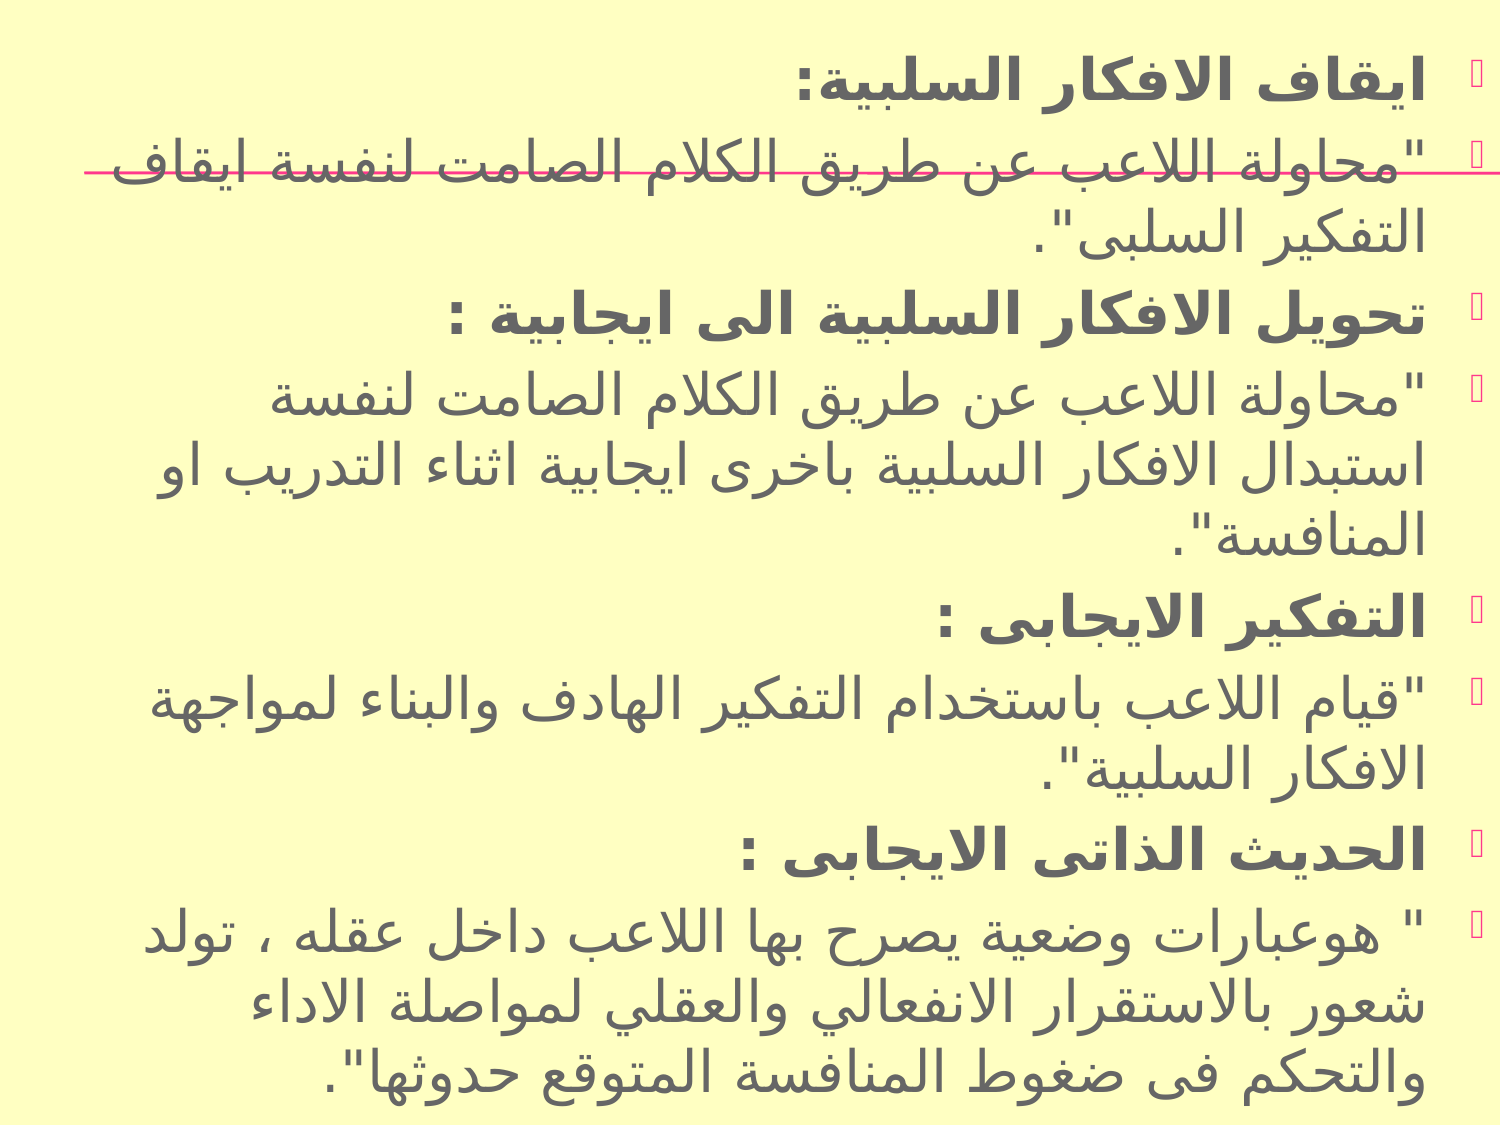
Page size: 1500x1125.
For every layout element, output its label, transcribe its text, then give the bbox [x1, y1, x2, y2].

list ايقاف الافكار السلبية: "محاولة اللاعب عن طريق الكلام الصامت لنفسة ايقاف التفكير السلبى". تحويل الافكار السلبية الى ايجابية : "محاولة اللاعب عن طريق الكلام الصامت لنفسة استبدال الافكار السلبية باخرى ايجابية اثناء التدريب او المنافسة". التفكير الايجابى : "قيام اللاعب باستخدام التفكير الهادف والبناء لمواجهة الافكار السلبية". الحديث الذاتى الايجابى : " هوعبارات وضعية يصرح بها اللاعب داخل عقله ، تولد شعور بالاستقرار الانفعالي والعقلي لمواصلة الاداء والتحكم فى ضغوط المنافسة المتوقع حدوثها". الثقة بالنفس:"اقتناع اللاعب الشديد بقدرتة على تحقيق أهدافة التى يكافح بجدية من أجل تحقيقها". [50, 35, 1500, 1079]
